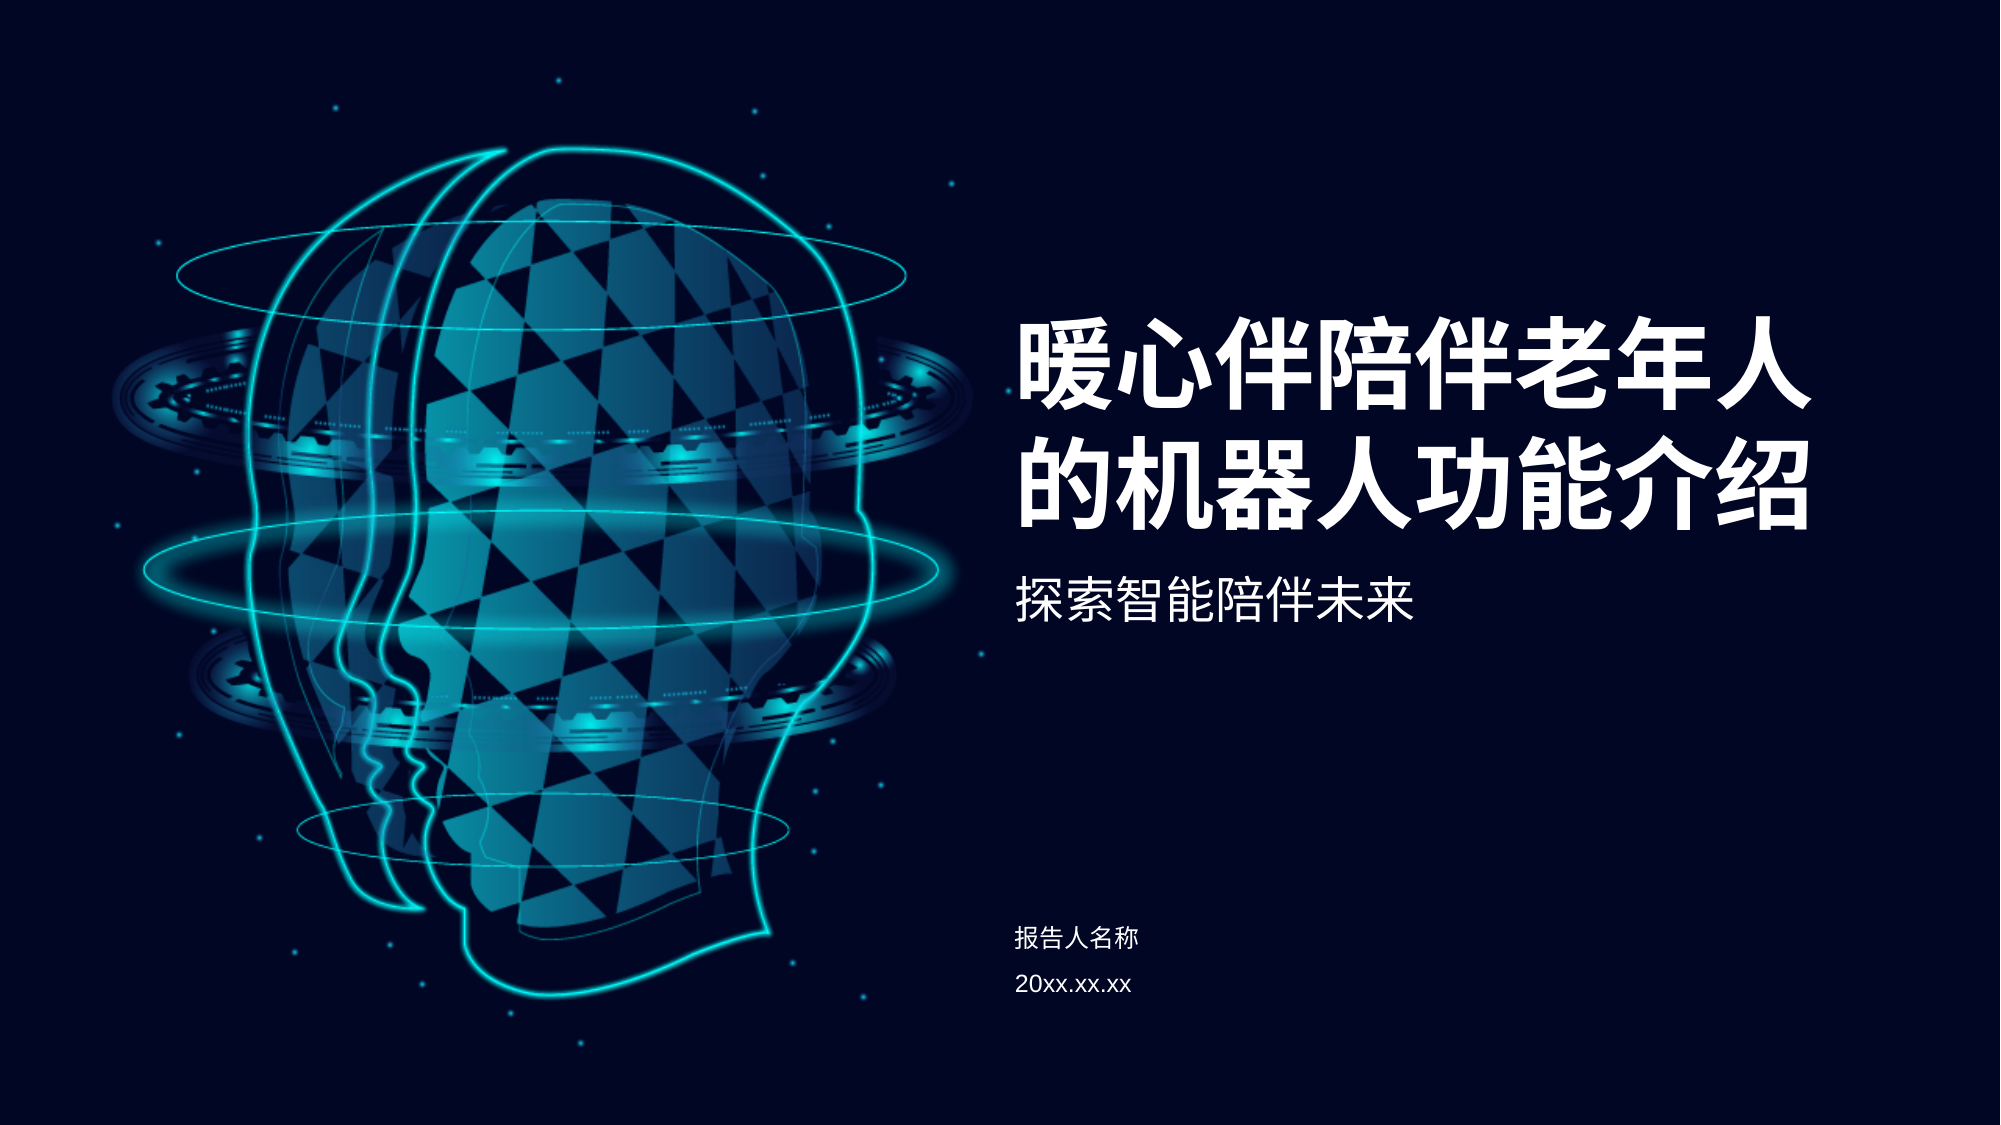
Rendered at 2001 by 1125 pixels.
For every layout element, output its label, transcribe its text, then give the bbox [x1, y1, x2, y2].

subtitle 探索智能陪伴未来 [999, 549, 1890, 850]
picture [0, 0, 2000, 1125]
list 20xx.xx.xx [999, 957, 1890, 1003]
title 暖心伴陪伴老年人的机器人功能介绍 [999, 185, 1890, 549]
list 报告人名称 [999, 912, 1890, 957]
